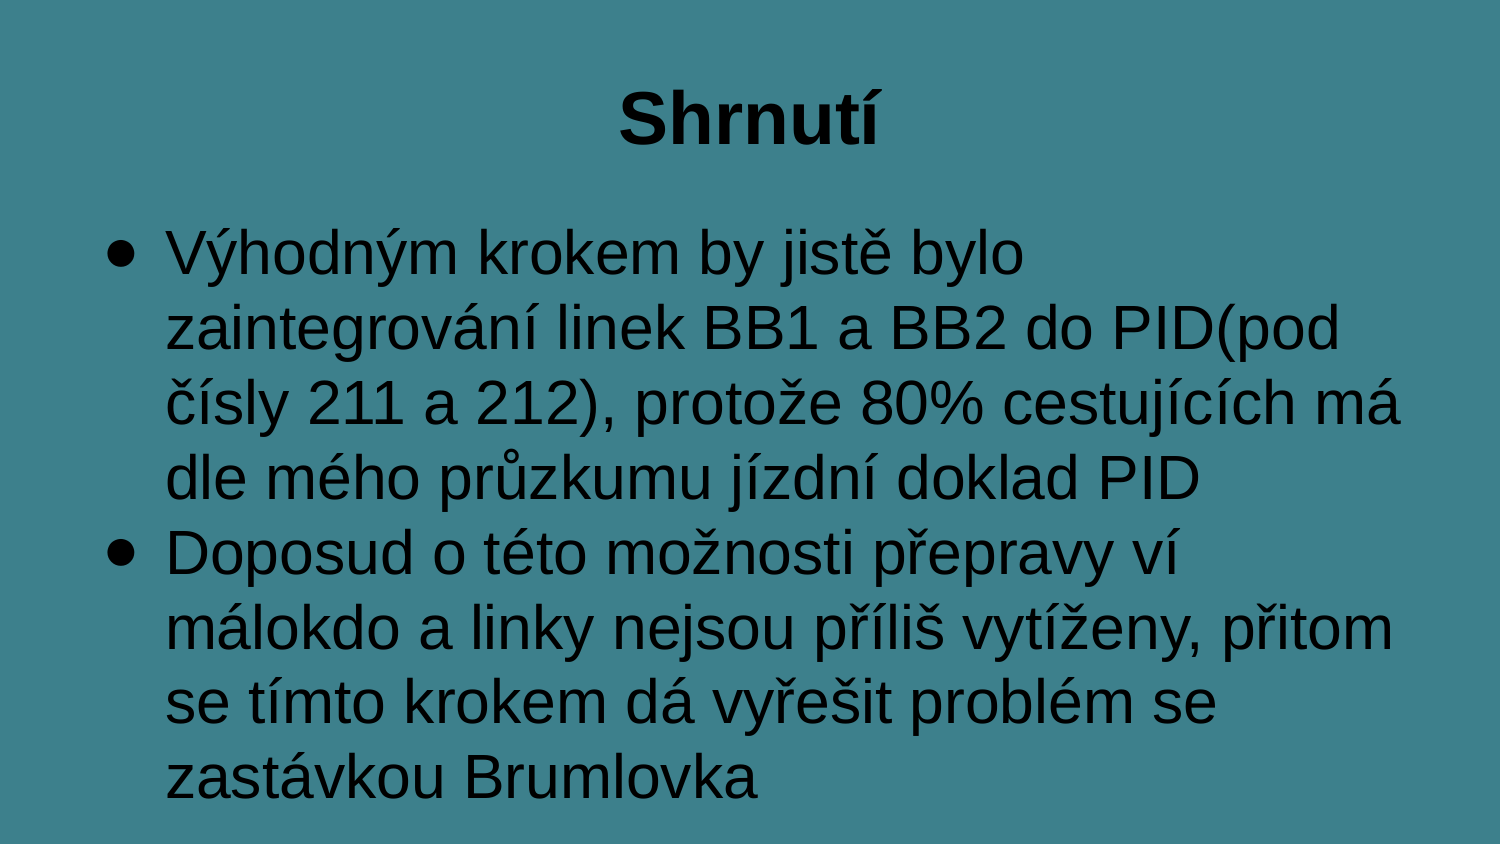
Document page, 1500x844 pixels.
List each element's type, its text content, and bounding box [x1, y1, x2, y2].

title Shrnutí [75, 3, 1425, 175]
list Výhodným krokem by jistě bylo zaintegrování linek BB1 a BB2 do PID(pod čísly 211 a 212), protože 80% cestujících má dle mého průzkumu jízdní doklad PID Doposud o této možnosti přepravy ví málokdo a linky nejsou příliš vytíženy, přitom se tímto krokem dá vyřešit problém se zastávkou Brumlovka [75, 196, 1425, 827]
